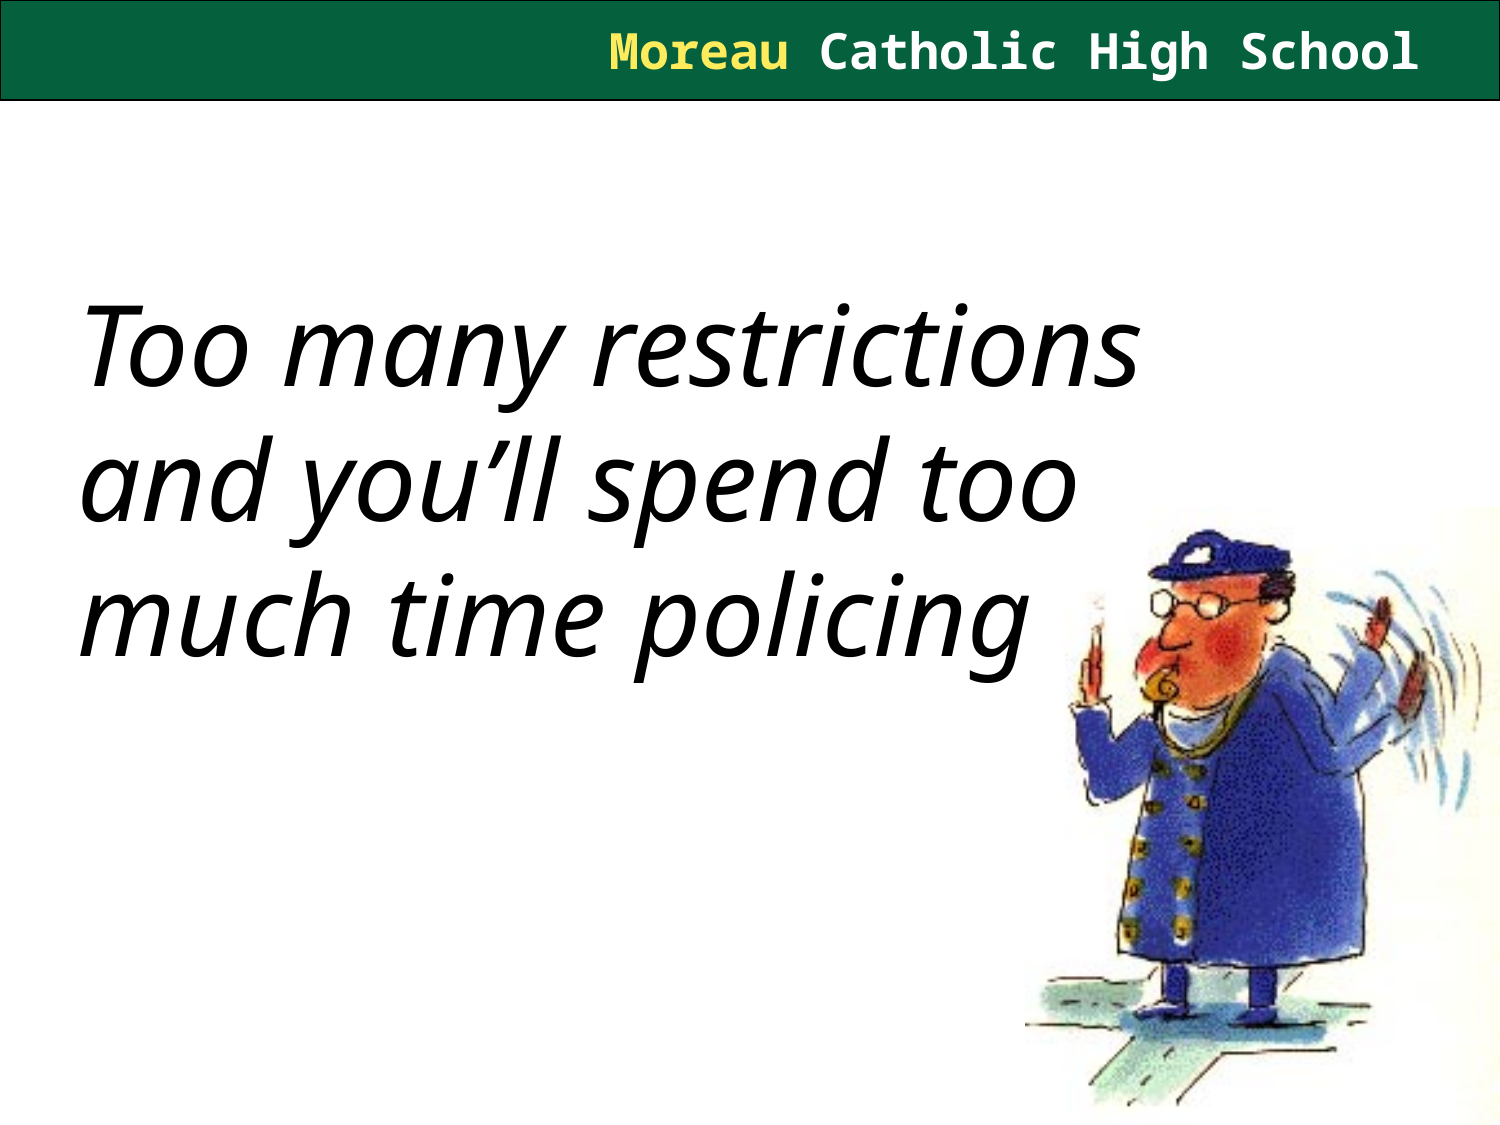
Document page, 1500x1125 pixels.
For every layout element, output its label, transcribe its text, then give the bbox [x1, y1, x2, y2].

text_box Too many restrictions and you’ll spend too much time policing [62, 75, 1238, 687]
picture [1024, 507, 1500, 1125]
